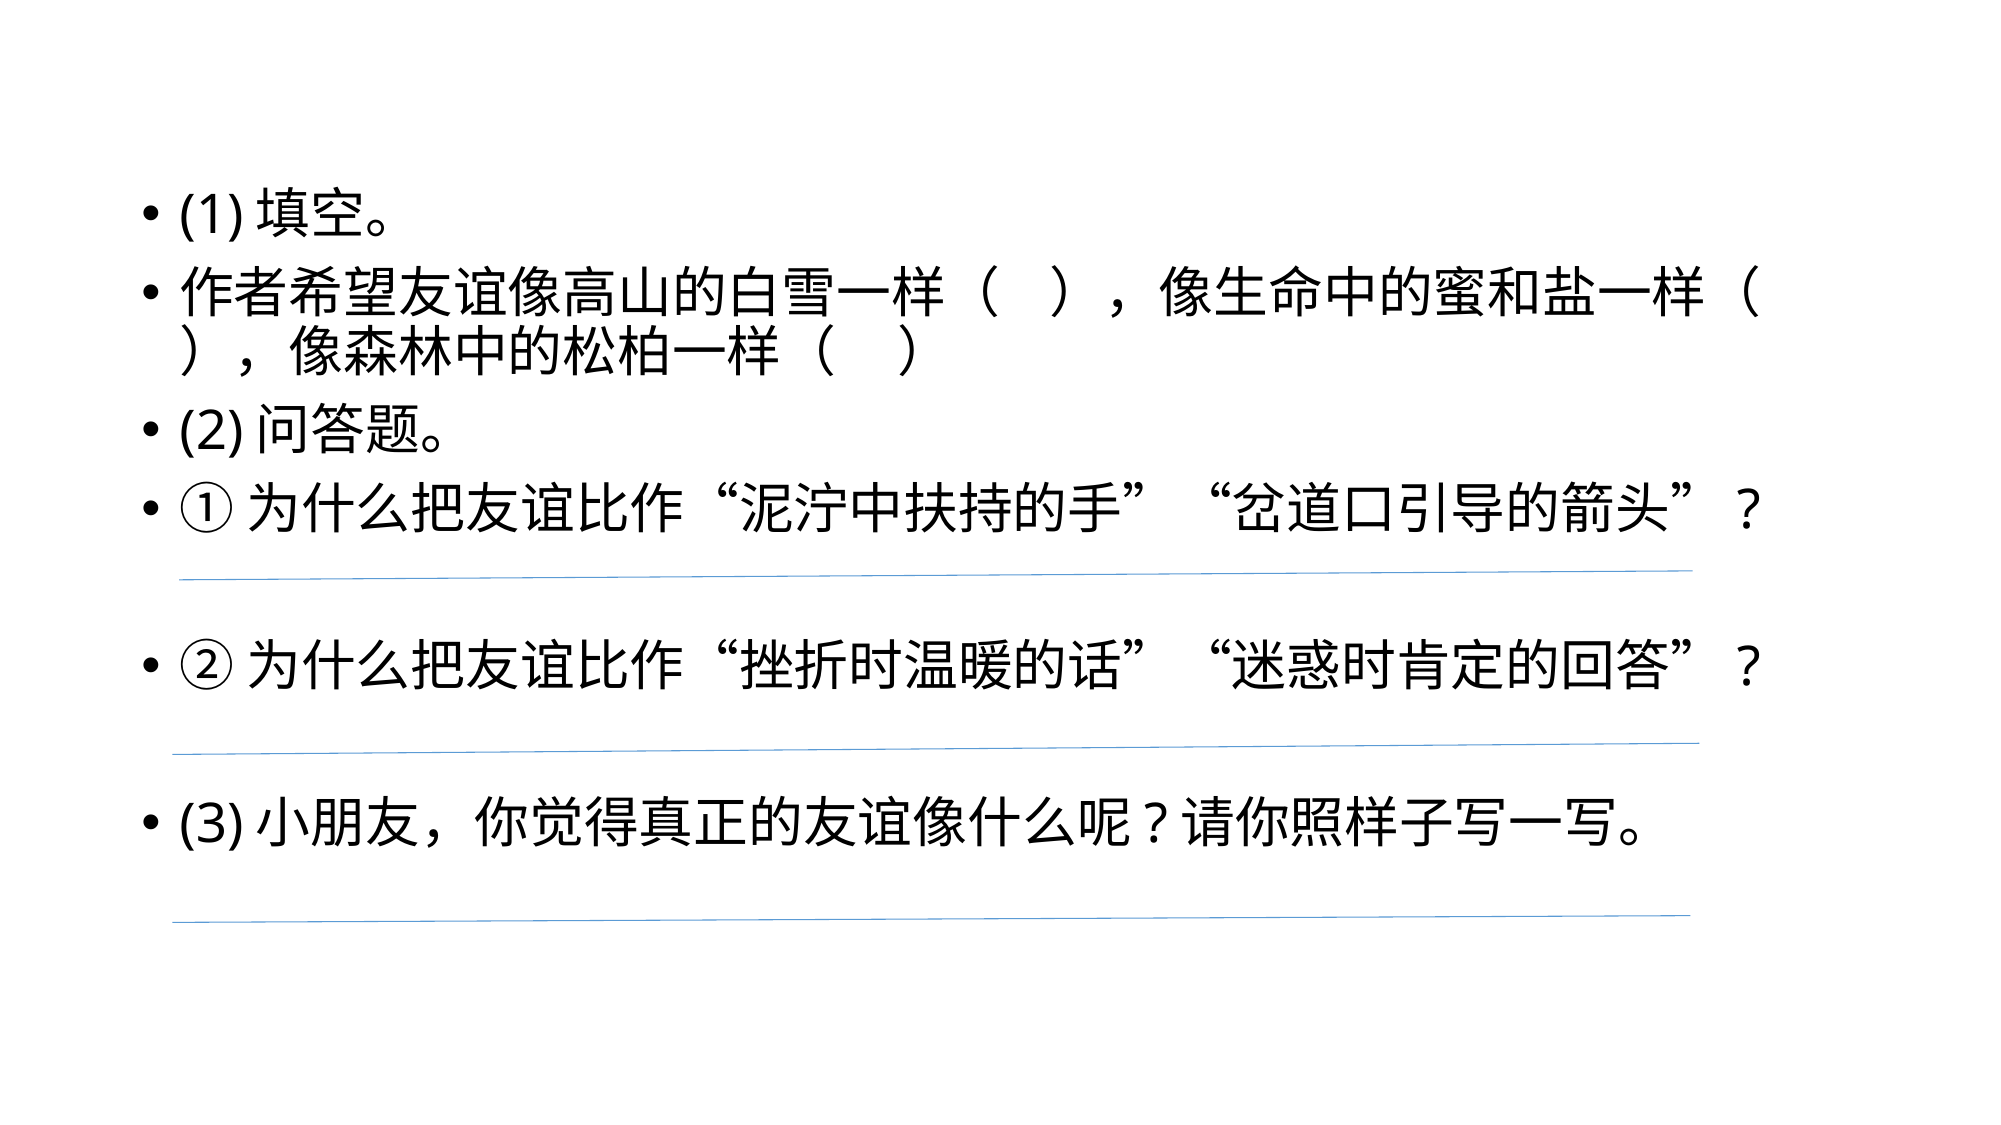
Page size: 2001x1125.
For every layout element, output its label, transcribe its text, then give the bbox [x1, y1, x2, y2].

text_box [172, 743, 1700, 755]
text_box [172, 915, 1691, 923]
list (1)填空。 作者希望友谊像高山的白雪一样（ ），像生命中的蜜和盐一样（ ），像森林中的松柏一样（ ） (2)问答题。 ①为什么把友谊比作“泥泞中扶持的手”“岔道口引导的箭头”? ②为什么把友谊比作“挫折时温暖的话”“迷惑时肯定的回答”? (3)小朋友，你觉得真正的友谊像什么呢?请你照样子写一写。 [126, 179, 1817, 876]
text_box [179, 570, 1693, 580]
